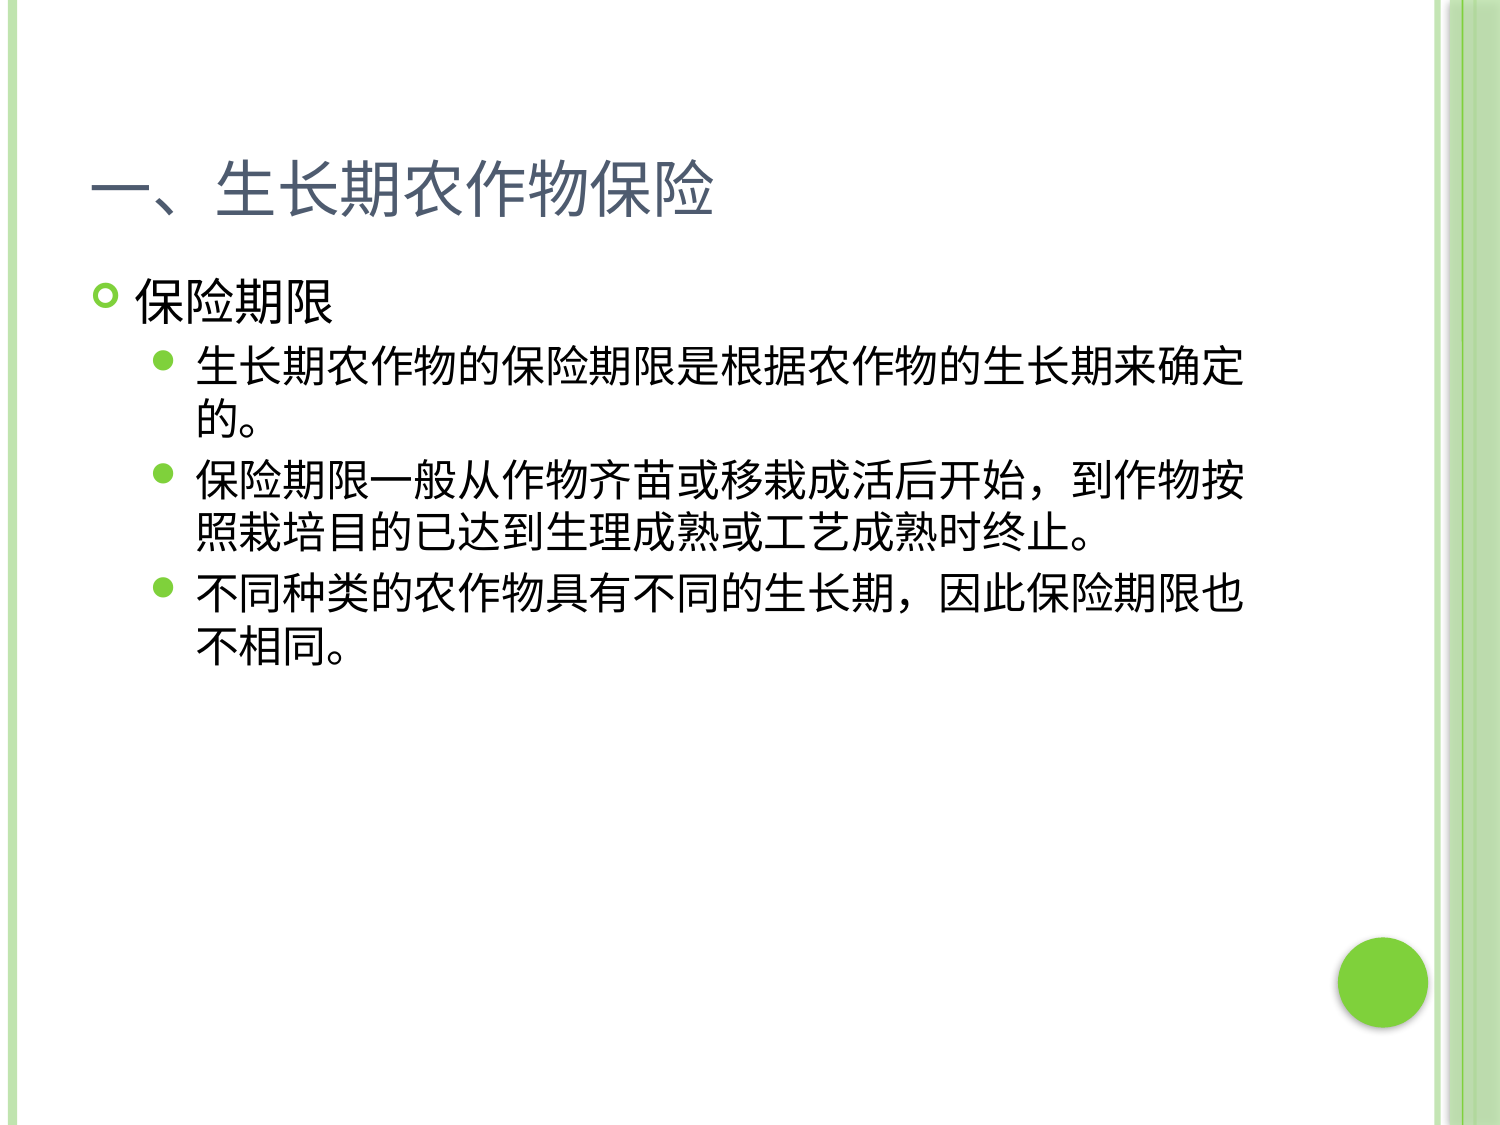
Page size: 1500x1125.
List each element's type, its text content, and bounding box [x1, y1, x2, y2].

title 一、生长期农作物保险 [75, 45, 1300, 233]
list 保险期限 生长期农作物的保险期限是根据农作物的生长期来确定的。 保险期限一般从作物齐苗或移栽成活后开始，到作物按照栽培目的已达到生理成熟或工艺成熟时终止。 不同种类的农作物具有不同的生长期，因此保险期限也不相同。 [74, 262, 1301, 1063]
